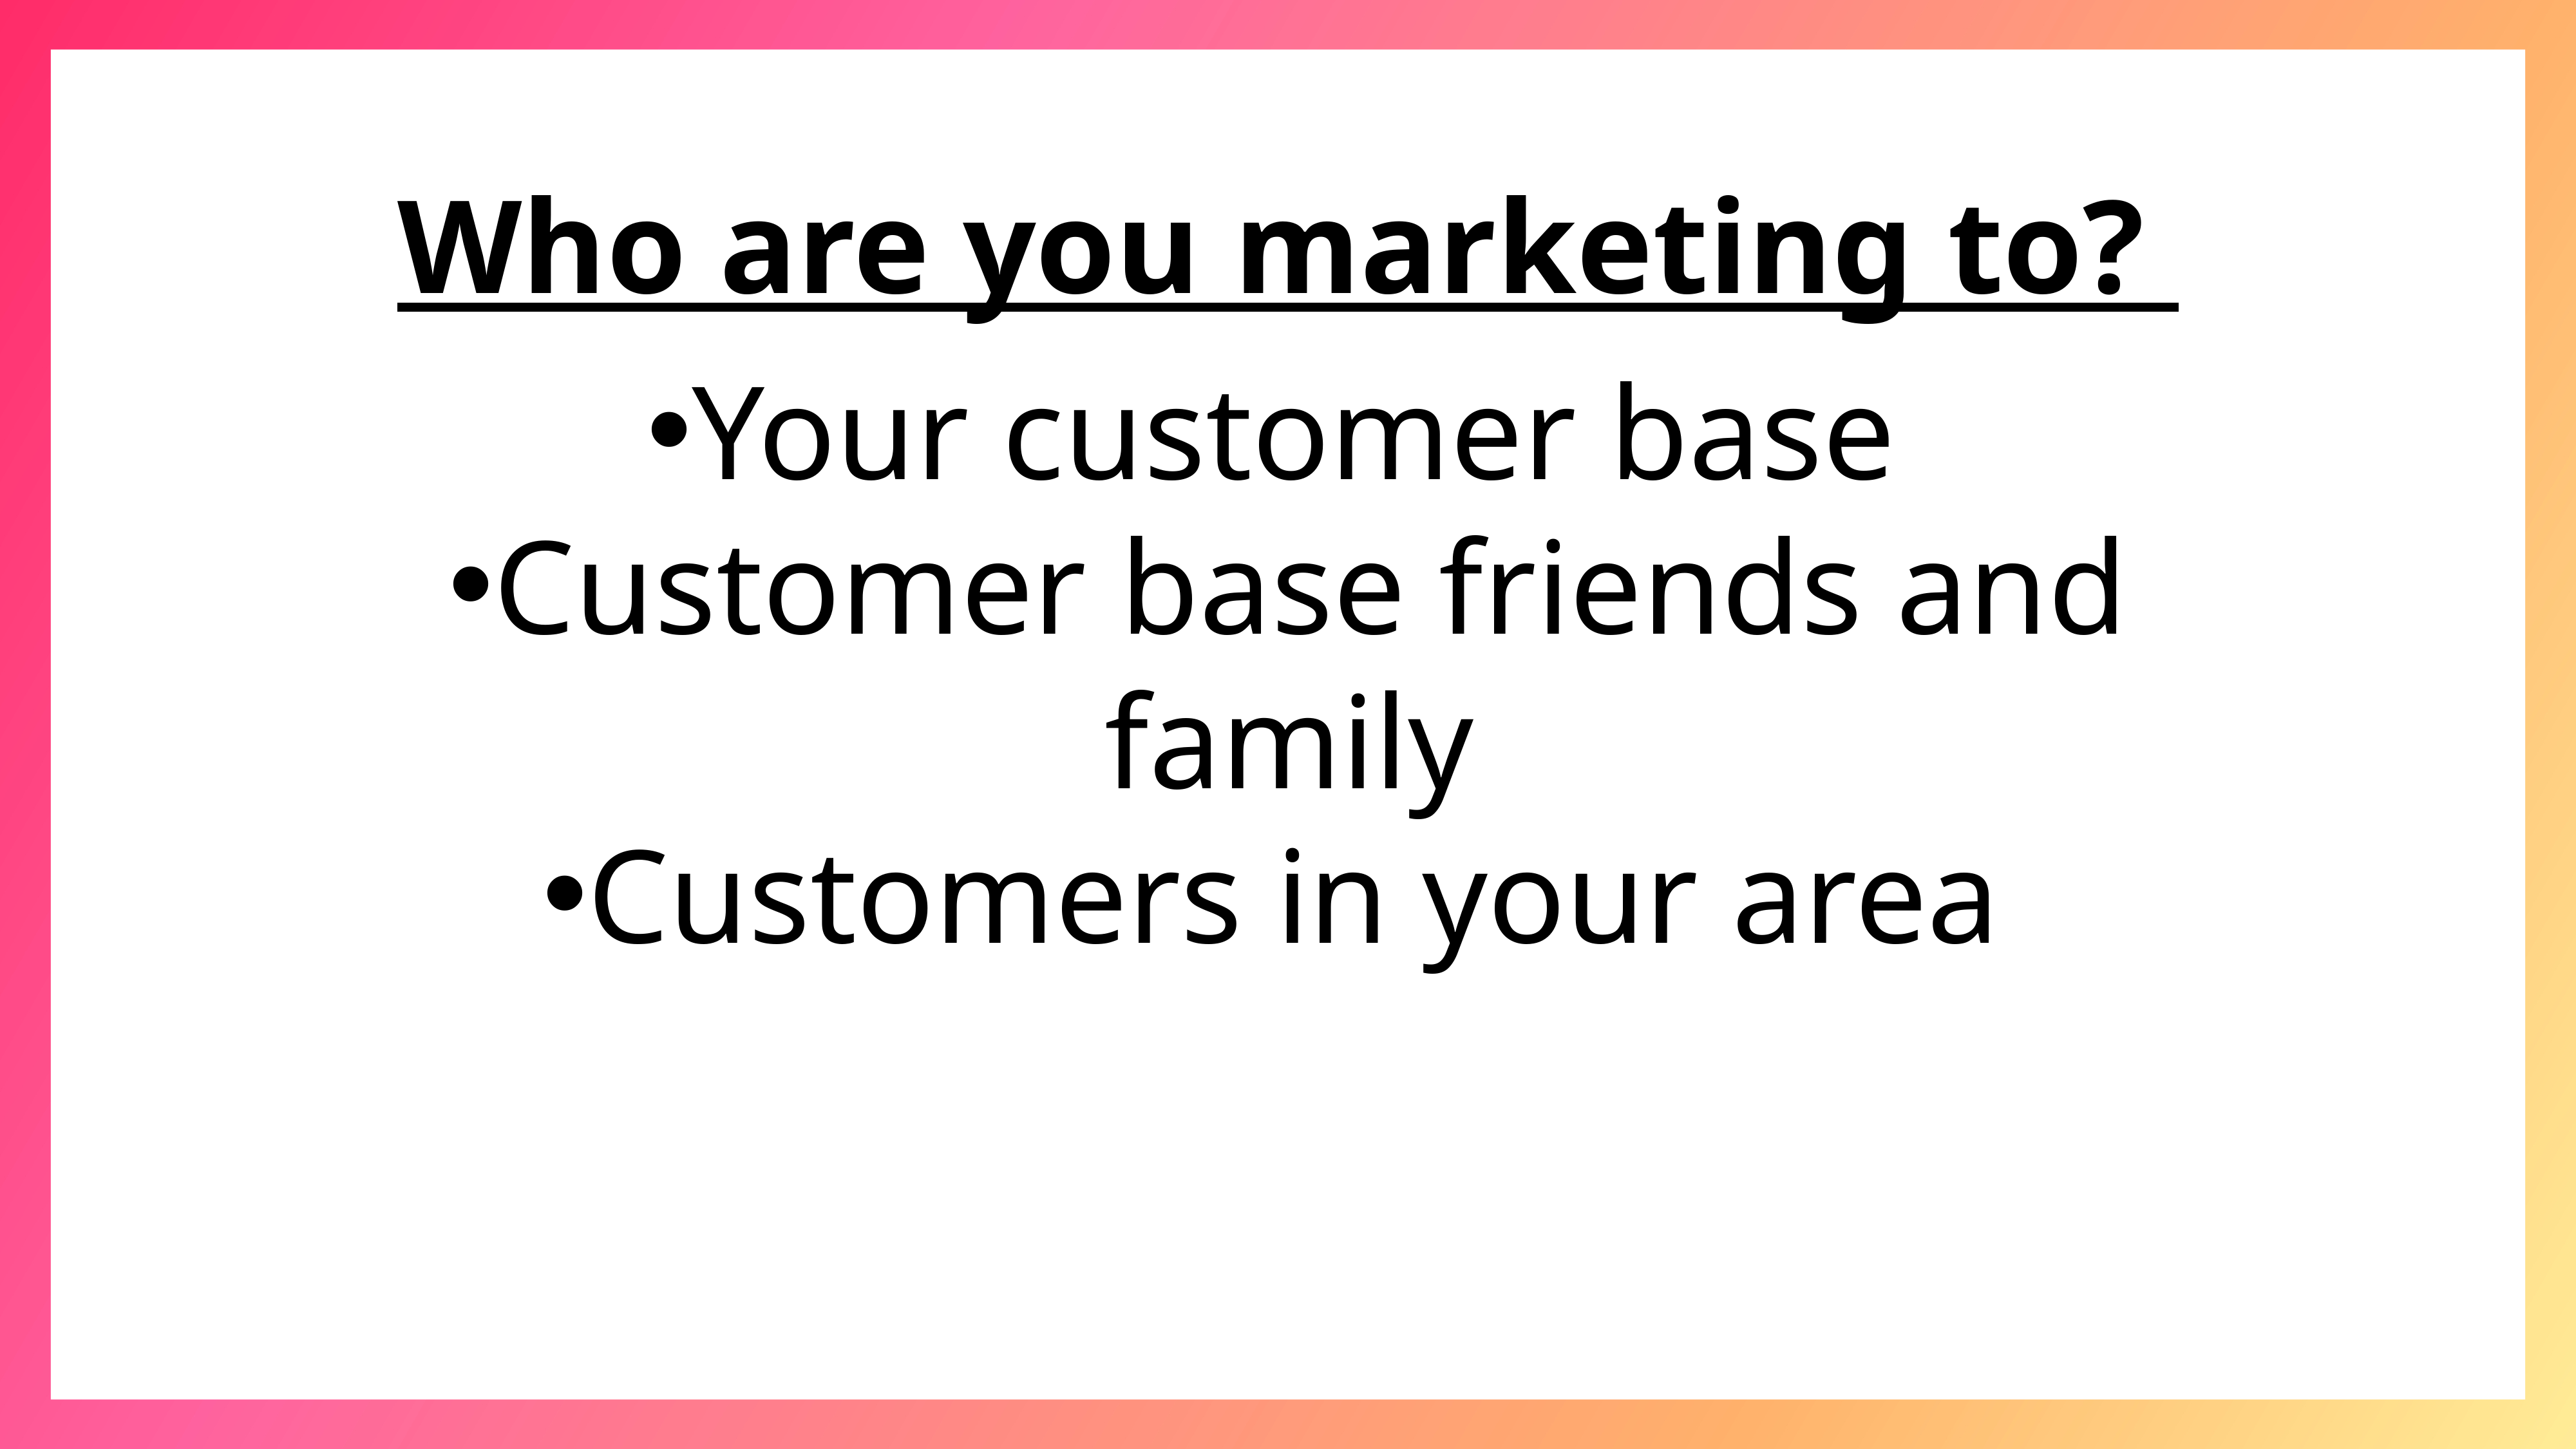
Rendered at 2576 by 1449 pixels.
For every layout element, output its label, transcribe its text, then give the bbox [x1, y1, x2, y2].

picture [0, 0, 2576, 1449]
text_box Who are you marketing to? [168, 158, 2408, 325]
text_box Your customer base Customer base friends and family Customers in your area [249, 345, 2327, 974]
